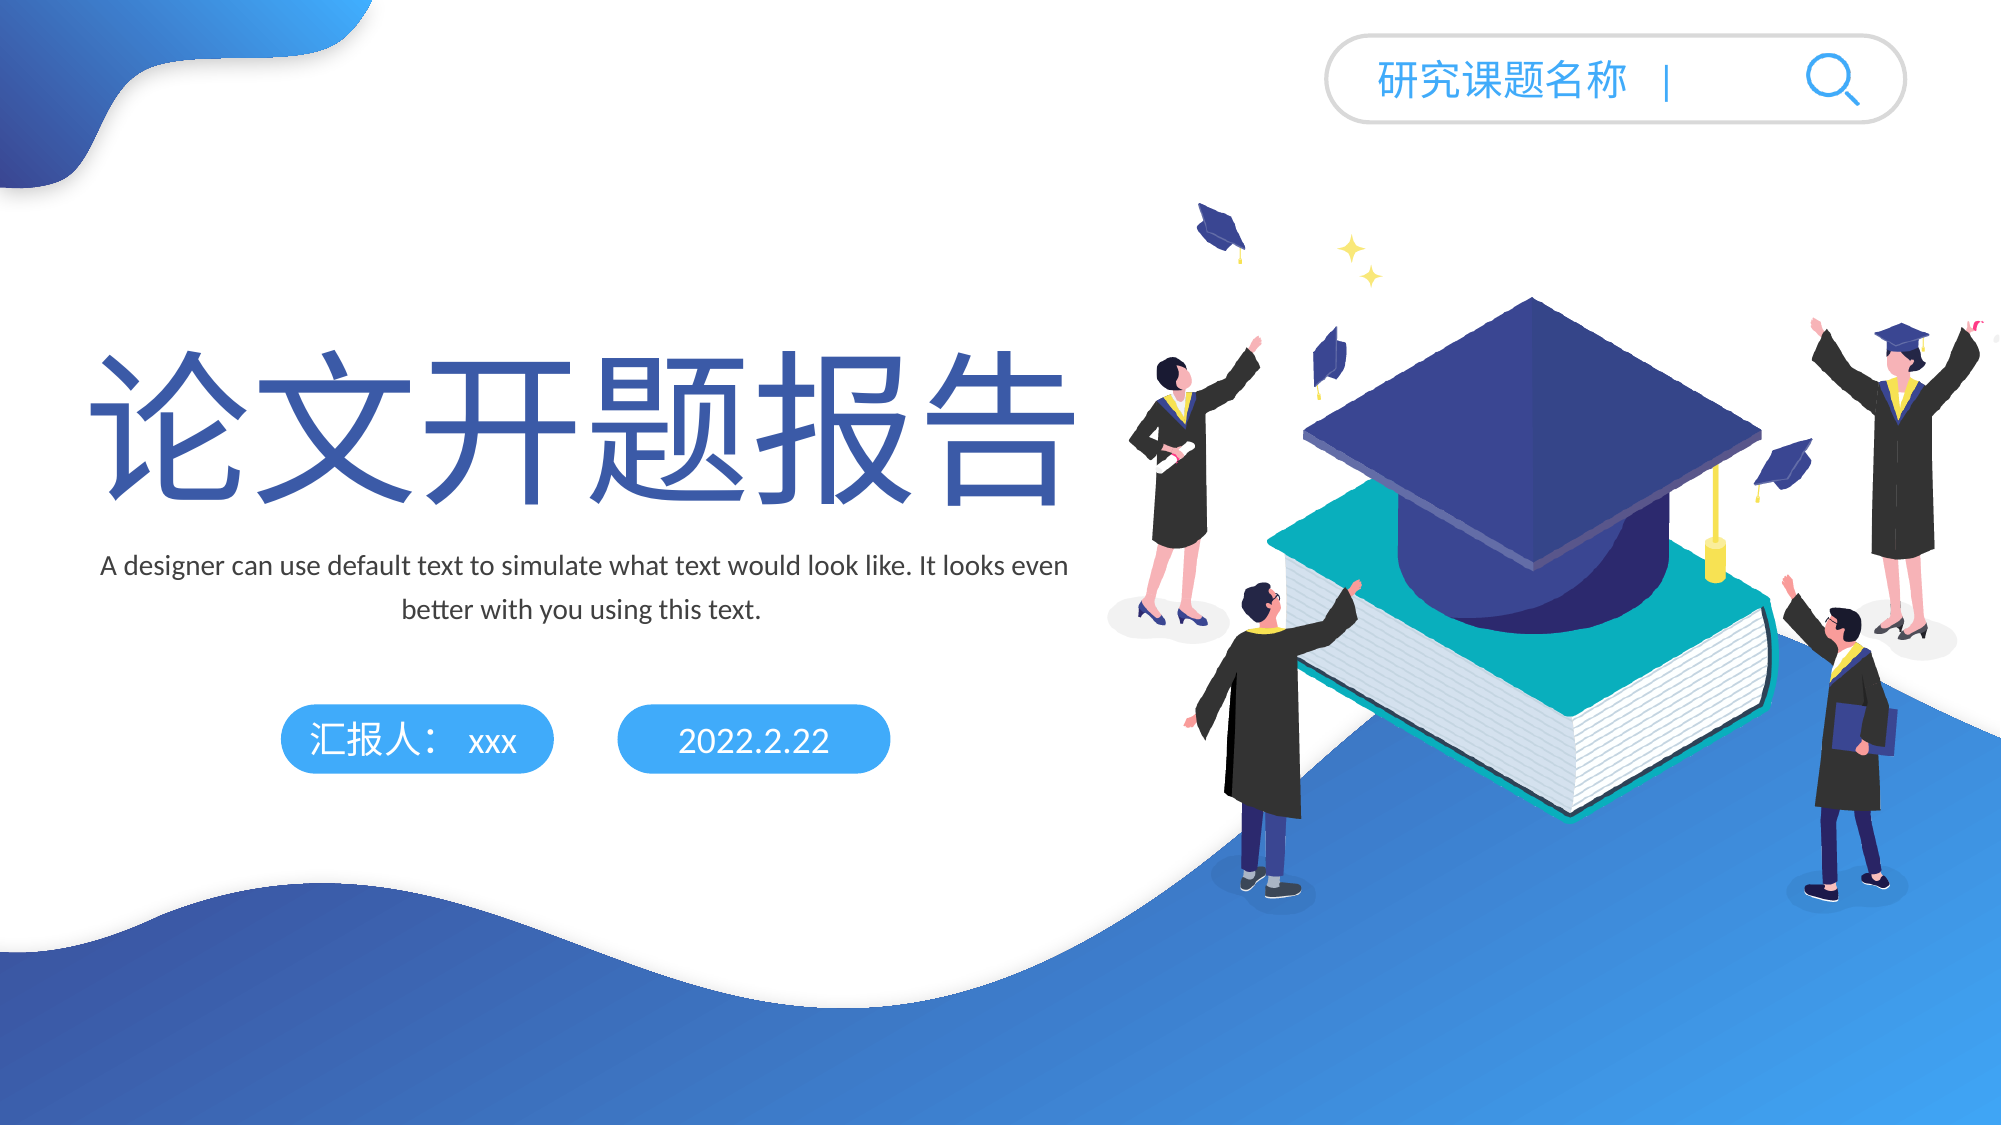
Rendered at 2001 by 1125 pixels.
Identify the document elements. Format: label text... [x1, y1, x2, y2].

text_box 论文开题报告 [57, 317, 1102, 533]
text_box 2022.2.22 [617, 704, 891, 774]
text_box [0, 883, 2000, 1125]
text_box [0, 0, 372, 189]
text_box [1325, 35, 1906, 123]
text_box A designer can use default text to simulate what text would look like. It looks even better with you using this text. [84, 530, 1085, 633]
picture [1107, 202, 2000, 916]
text_box 汇报人：xxx [280, 704, 554, 774]
